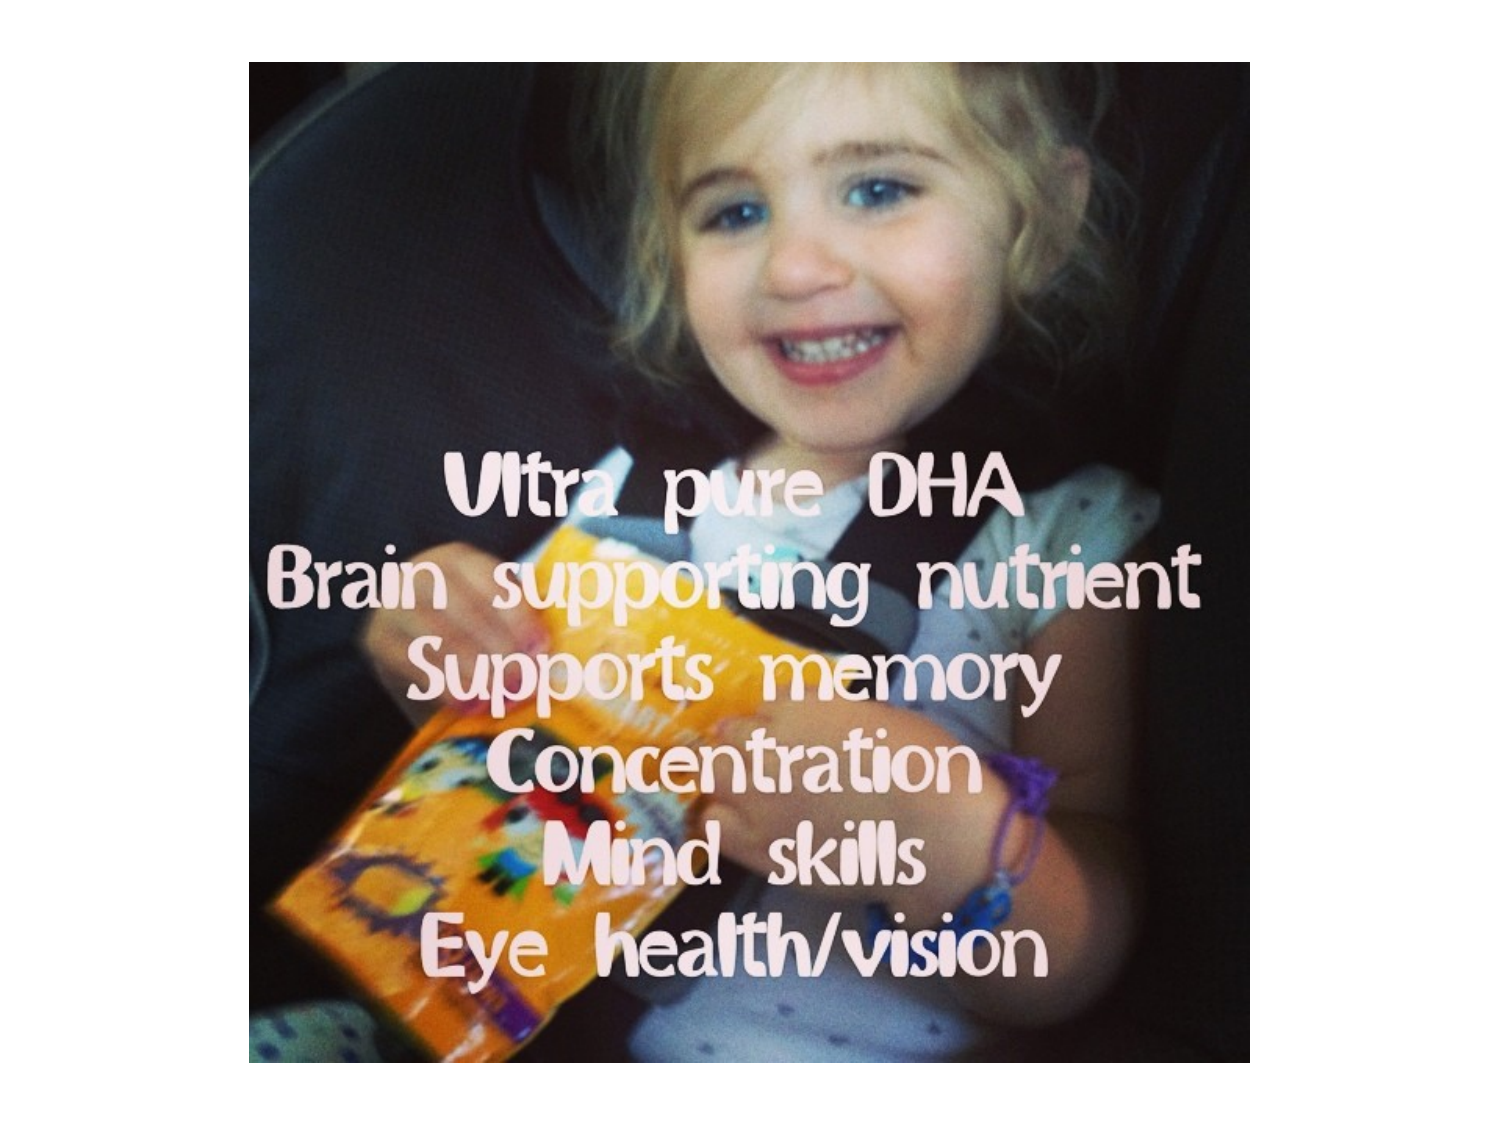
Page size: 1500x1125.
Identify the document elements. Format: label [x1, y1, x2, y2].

picture [249, 62, 1251, 1063]
